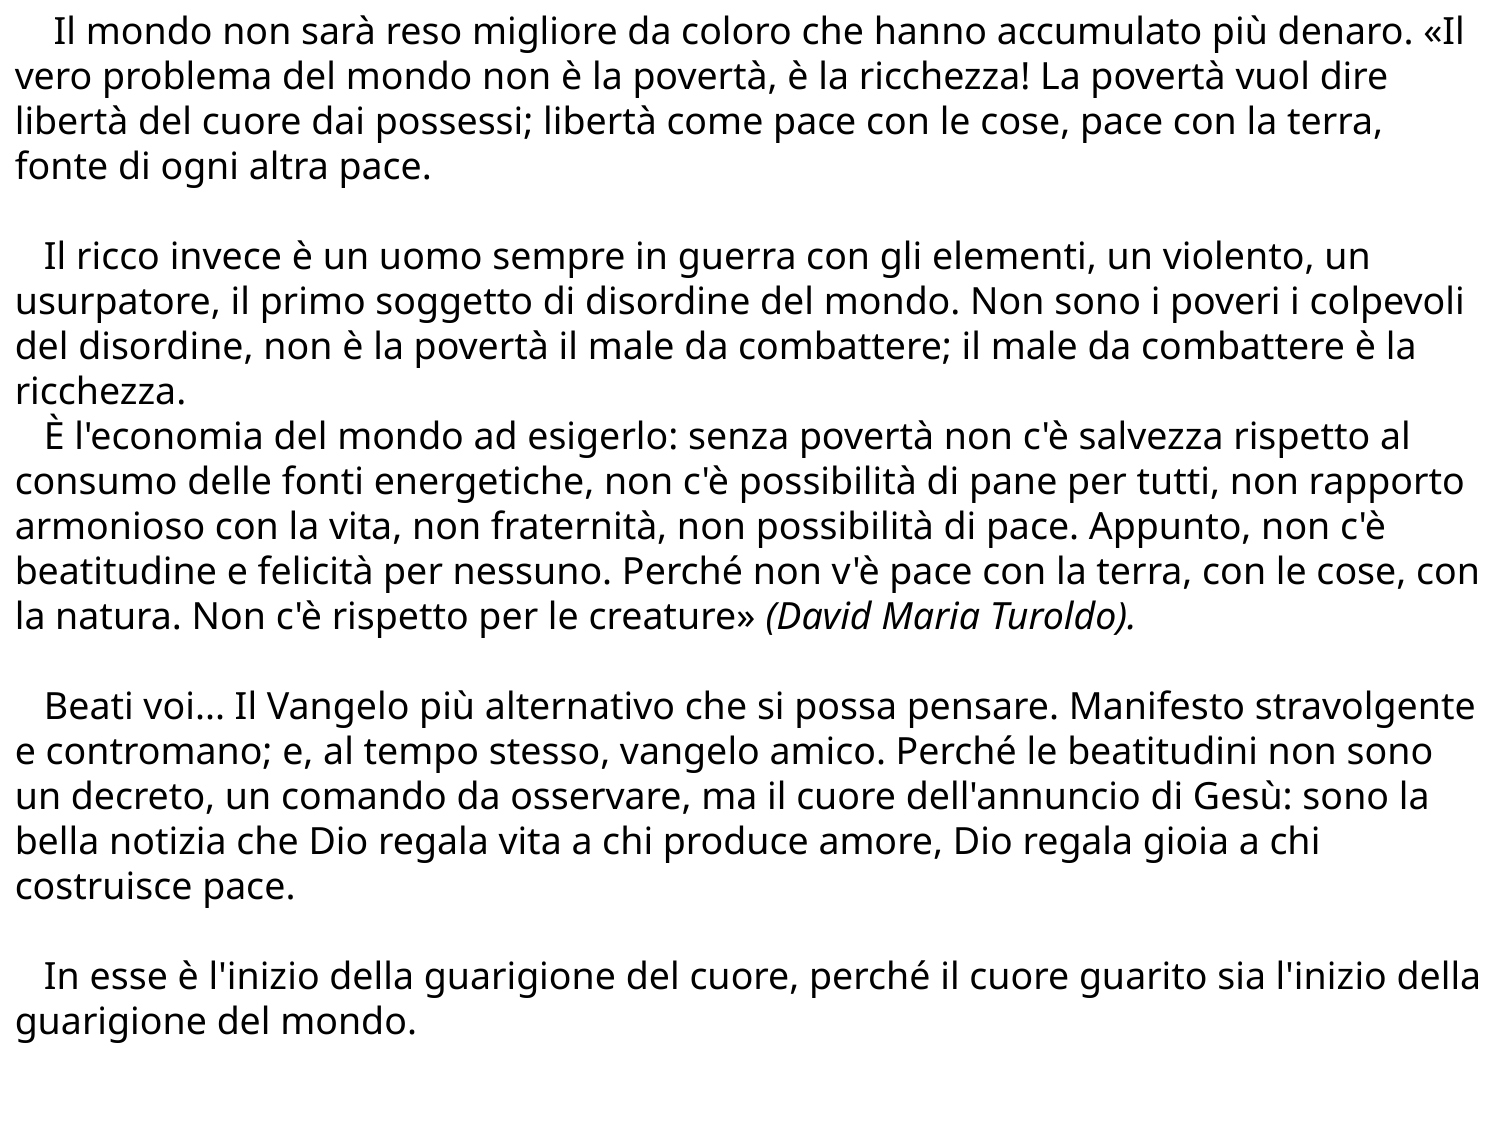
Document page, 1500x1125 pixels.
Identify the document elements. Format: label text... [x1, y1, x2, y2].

text_box Il mondo non sarà reso migliore da coloro che hanno accumulato più denaro. «Il vero problema del mondo non è la povertà, è la ricchezza! La povertà vuol dire libertà del cuore dai possessi; libertà come pace con le cose, pace con la terra, fonte di ogni altra pace. Il ricco invece è un uomo sempre in guerra con gli elementi, un violento, un usurpatore, il primo soggetto di disordine del mondo. Non sono i poveri i colpevoli del disordine, non è la povertà il male da combattere; il male da combattere è la ricchezza. È l'economia del mondo ad esigerlo: senza povertà non c'è salvezza rispetto al consumo delle fonti energetiche, non c'è possibilità di pane per tutti, non rapporto armonioso con la vita, non fraternità, non possibilità di pace. Appunto, non c'è beatitudine e felicità per nessuno. Perché non v'è pace con la terra, con le cose, con la natura. Non c'è rispetto per le creature» (David Maria Turoldo). Beati voi... Il Vangelo più alternativo che si possa pensare. Manifesto stravolgente e contromano; e, al tempo stesso, vangelo amico. Perché le beatitudini non sono un decreto, un comando da osservare, ma il cuore dell'annuncio di Gesù: sono la bella notizia che Dio regala vita a chi produce amore, Dio regala gioia a chi costruisce pace. In esse è l'inizio della guarigione del cuore, perché il cuore guarito sia l'inizio della guarigione del mondo. [0, 0, 1500, 1050]
